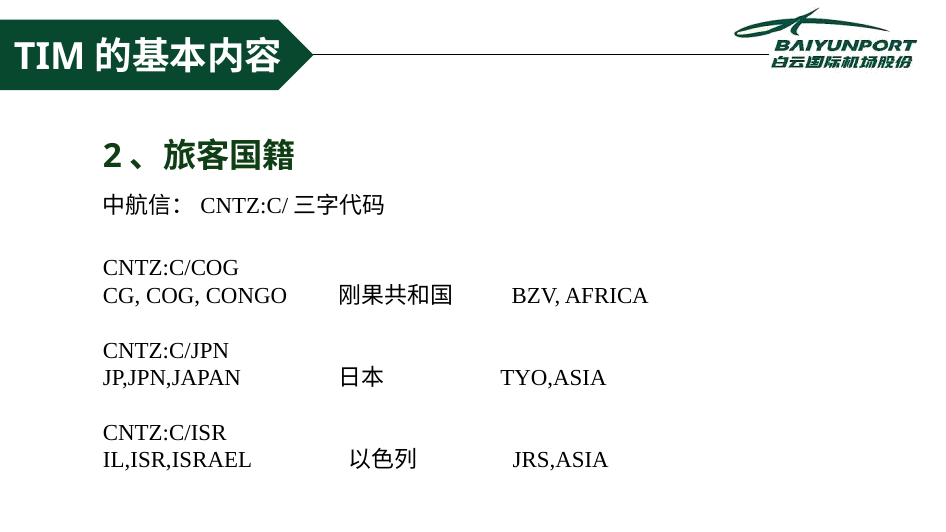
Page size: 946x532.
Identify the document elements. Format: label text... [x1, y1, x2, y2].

text_box TIM的基本内容 [0, 18, 315, 92]
picture [712, 0, 946, 78]
text_box 中航信：CNTZ:C/三字代码 CNTZ:C/COG CG, COG, CONGO 刚果共和国 BZV, AFRICA CNTZ:C/JPN JP,JPN,JAPAN 日本 TYO,ASIA CNTZ:C/ISR IL,ISR,ISRAEL 以色列 JRS,ASIA [88, 183, 946, 532]
text_box 2、旅客国籍 [88, 106, 833, 183]
